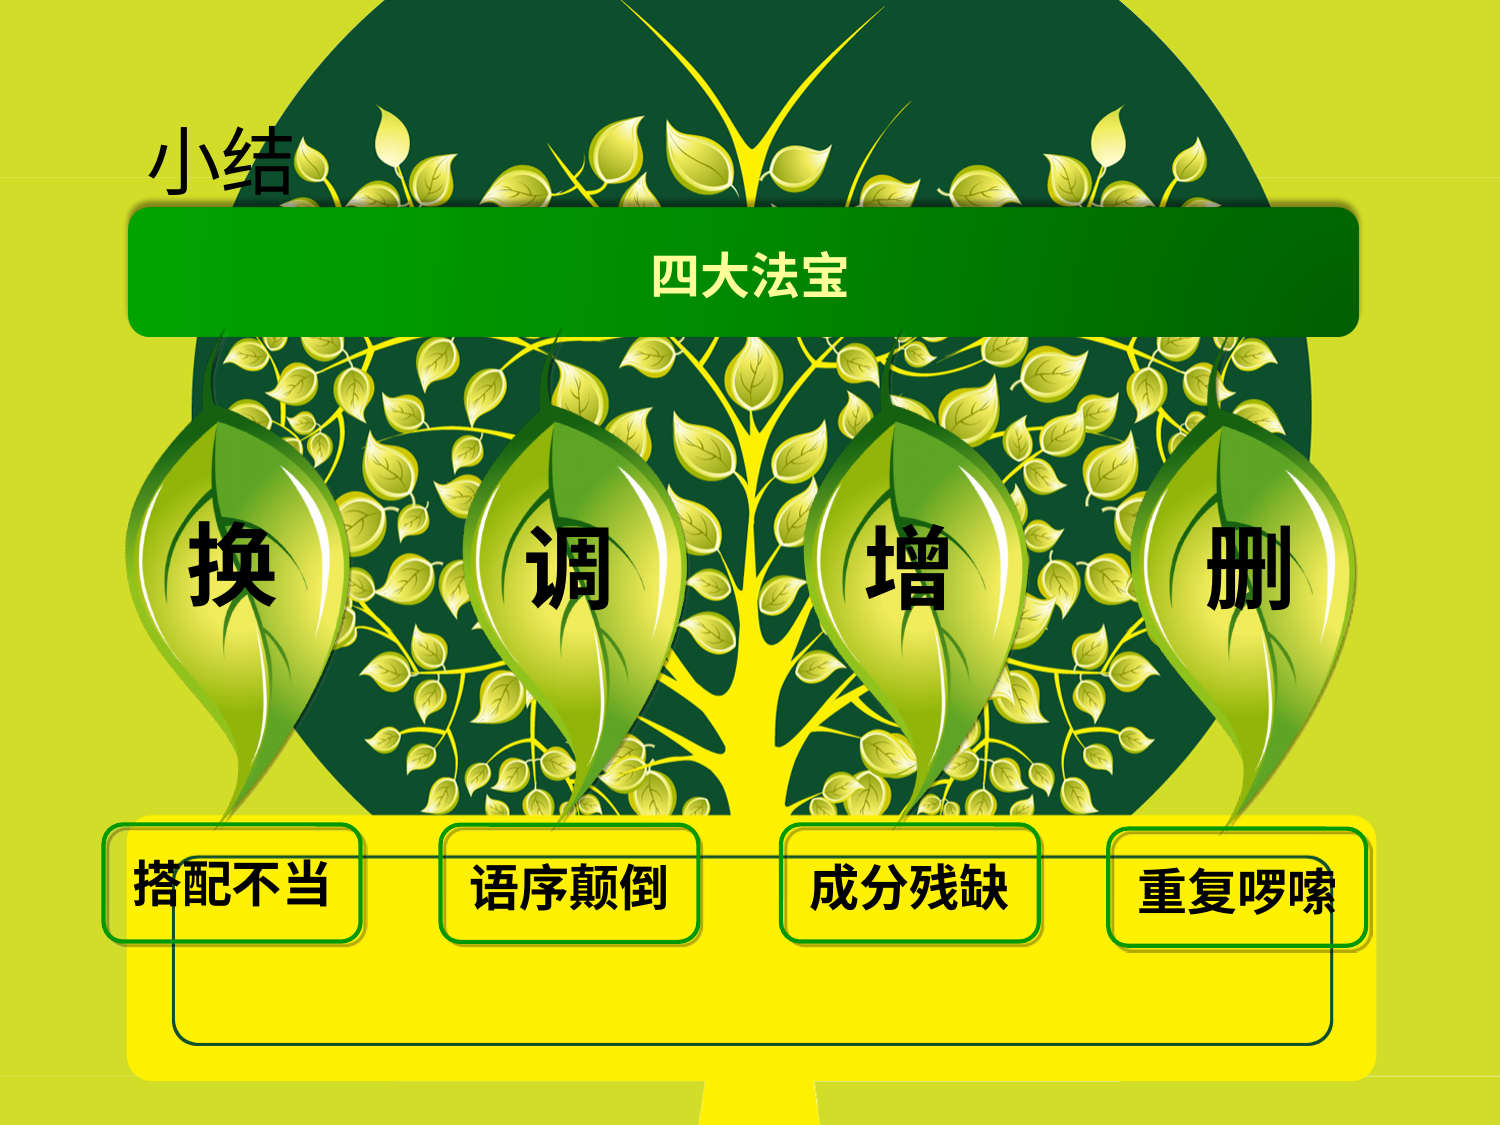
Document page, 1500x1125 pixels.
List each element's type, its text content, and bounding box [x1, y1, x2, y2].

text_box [83, 336, 292, 942]
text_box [1188, 340, 1500, 946]
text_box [634, 336, 1186, 942]
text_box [293, 336, 632, 943]
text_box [118, 191, 1370, 338]
picture [0, 0, 1500, 1125]
text_box 小结 [132, 107, 312, 190]
